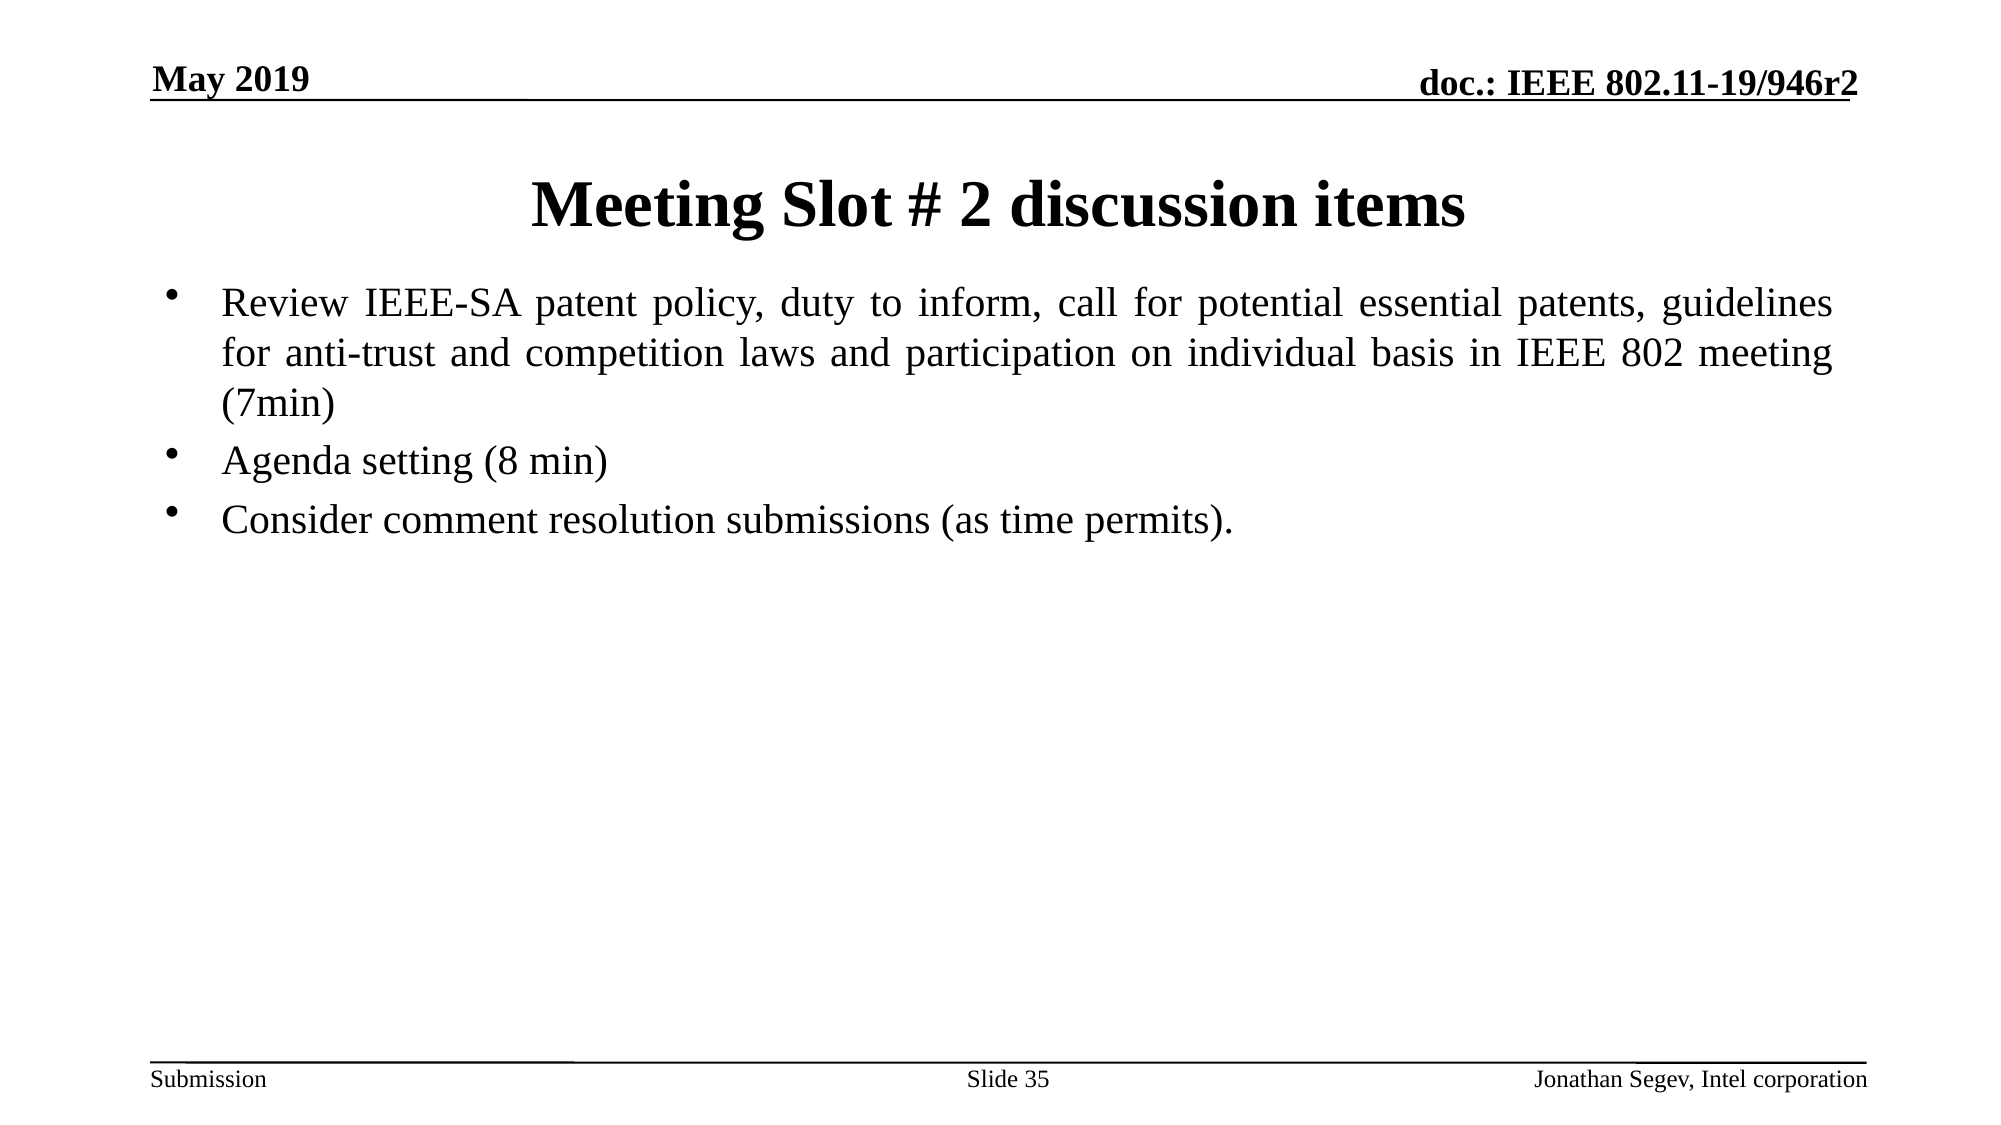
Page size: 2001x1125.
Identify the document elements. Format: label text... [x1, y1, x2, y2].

footer Jonathan Segev, Intel corporation [1171, 1061, 1869, 1093]
title Meeting Slot # 2 discussion items [149, 112, 1850, 266]
list Review IEEE-SA patent policy, duty to inform, call for potential essential patents, guidelines for anti-trust and competition laws and participation on individual basis in IEEE 802 meeting (7min) Agenda setting (8 min) Consider comment resolution submissions (as time permits). [149, 266, 1850, 1000]
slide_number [152, 54, 563, 100]
slide_number Slide 35 [950, 1061, 1067, 1123]
